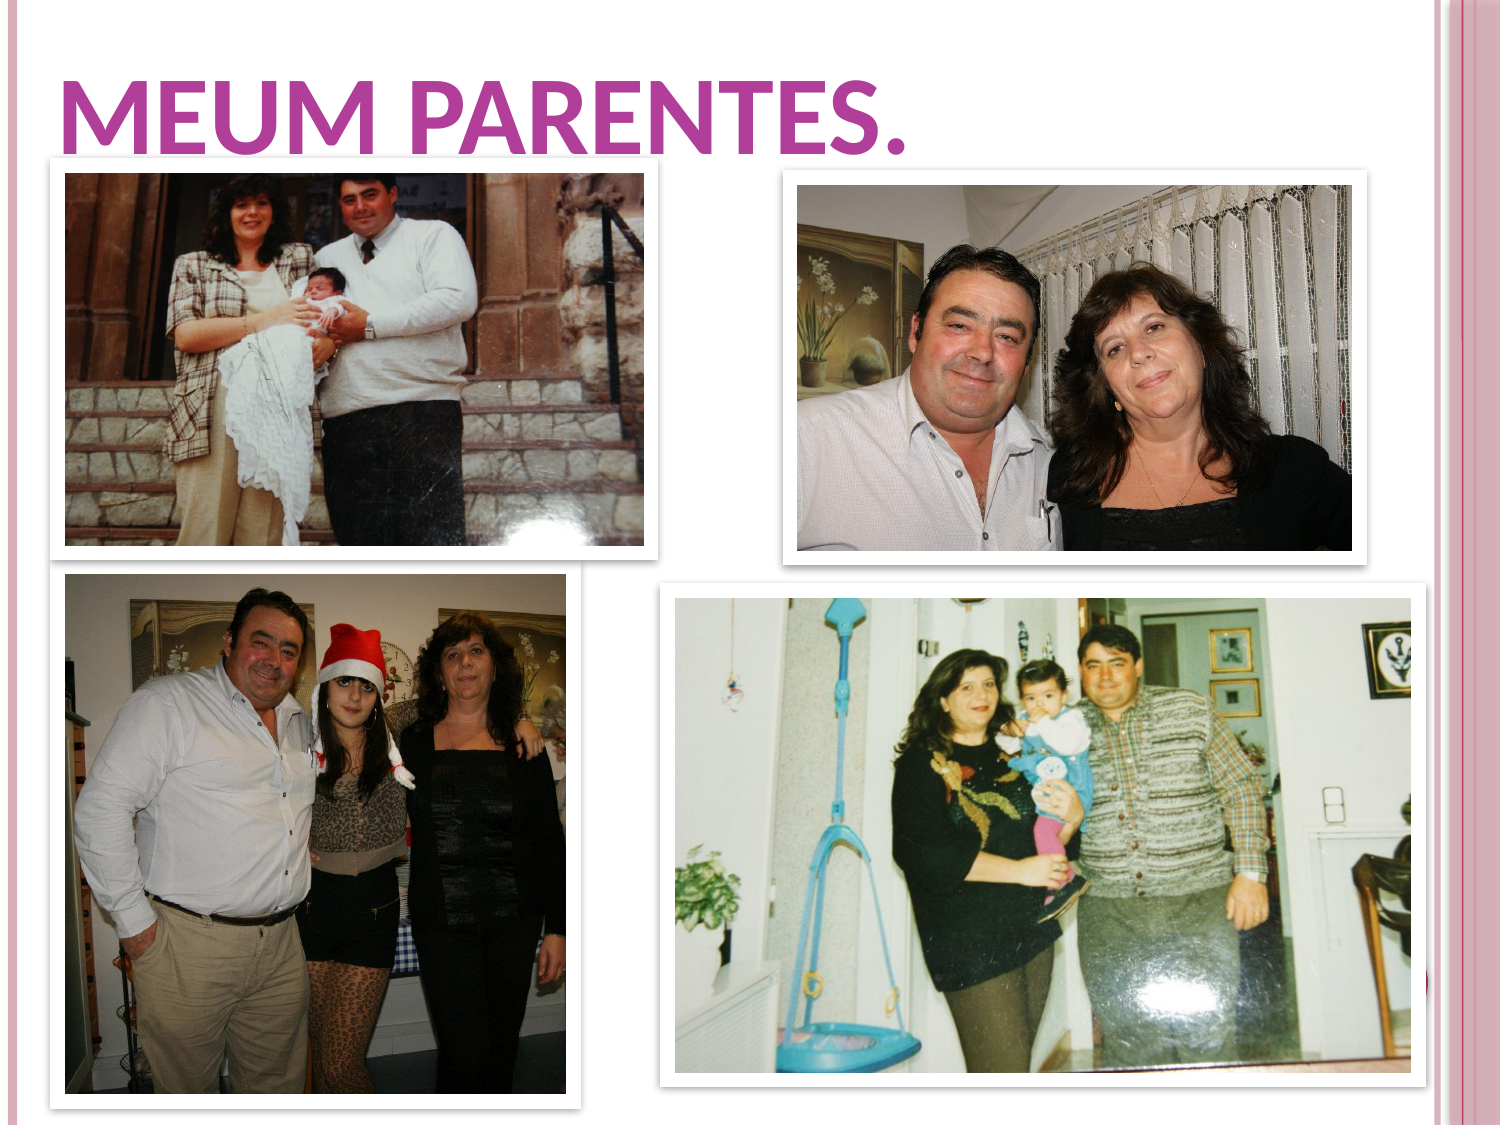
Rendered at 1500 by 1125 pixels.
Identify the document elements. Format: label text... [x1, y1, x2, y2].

picture [64, 573, 567, 1095]
picture [64, 172, 645, 547]
picture [796, 183, 1353, 552]
picture [673, 597, 1412, 1074]
title Meum parentes. [41, 0, 1267, 185]
